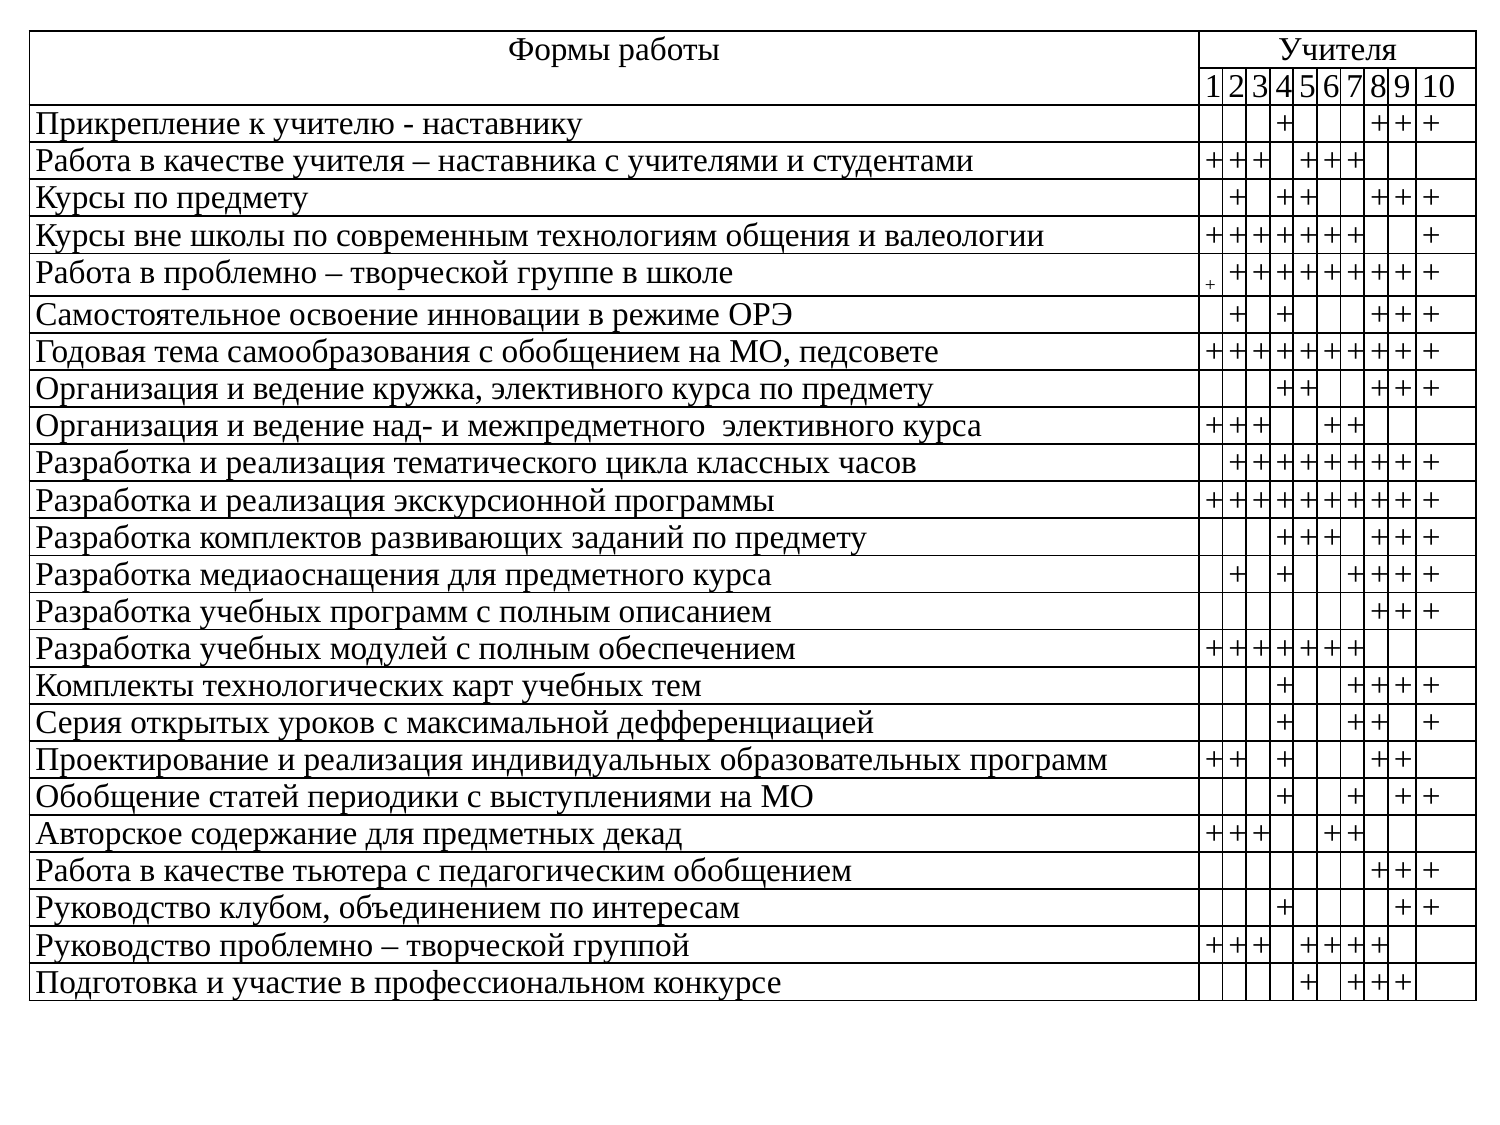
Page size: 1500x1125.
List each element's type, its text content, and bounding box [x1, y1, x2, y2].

table_cell + [1294, 927, 1316, 962]
table_cell + [1223, 334, 1245, 369]
table_cell + [1365, 964, 1387, 1000]
table_cell + [1247, 334, 1269, 369]
table_cell + [1294, 519, 1316, 555]
table_cell + [1200, 482, 1222, 517]
table_cell Организация и ведение над- и межпредметного элективного курса [30, 408, 1198, 443]
table_cell + [1271, 217, 1292, 253]
table_cell Самостоятельное освоение инновации в режиме ОРЭ [30, 297, 1198, 332]
table_cell + [1365, 297, 1387, 332]
table_cell [1365, 217, 1387, 253]
table_cell + [1294, 254, 1316, 295]
table_cell [1389, 630, 1415, 666]
table_cell [1200, 180, 1222, 215]
table_cell 4 [1271, 69, 1292, 104]
table_cell Разработка медиаоснащения для предметного курса [30, 556, 1198, 592]
table_cell + [1341, 556, 1363, 592]
table_cell Разработка учебных программ с полным описанием [30, 593, 1198, 629]
table_cell [1294, 853, 1316, 888]
table_cell + [1417, 217, 1475, 253]
table_cell + [1271, 180, 1292, 215]
table_cell + [1417, 556, 1475, 592]
table_cell [1318, 297, 1340, 332]
table_cell + [1341, 408, 1363, 443]
table_cell Курсы по предмету [30, 180, 1198, 215]
table_cell [1271, 408, 1292, 443]
table_cell [1389, 705, 1415, 740]
table_cell + [1200, 927, 1222, 962]
table_cell [1341, 853, 1363, 888]
table_cell [1294, 106, 1316, 141]
table_cell [1200, 705, 1222, 740]
table_cell + [1341, 334, 1363, 369]
table_cell + [1365, 106, 1387, 141]
table_cell [1318, 779, 1340, 814]
table_cell Разработка учебных модулей с полным обеспечением [30, 630, 1198, 666]
table_cell Руководство проблемно – творческой группой [30, 927, 1198, 962]
table_cell + [1294, 371, 1316, 406]
table_cell + [1200, 143, 1222, 178]
table_cell + [1223, 143, 1245, 178]
table_cell [1247, 180, 1269, 215]
table_cell + [1318, 630, 1340, 666]
table_cell [1318, 853, 1340, 888]
table_cell [1223, 964, 1245, 1000]
table_cell Курсы вне школы по современным технологиям общения и валеологии [30, 217, 1198, 253]
table_cell + [1341, 482, 1363, 517]
table_cell + [1389, 445, 1415, 480]
table_cell [1318, 556, 1340, 592]
table_cell + [1389, 297, 1415, 332]
table_cell + [1271, 482, 1292, 517]
table_cell + [1271, 630, 1292, 666]
table_cell [1318, 668, 1340, 703]
table_cell Прикрепление к учителю - наставнику [30, 106, 1198, 141]
table_cell [1247, 106, 1269, 141]
table_cell [1223, 593, 1245, 629]
table_cell + [1389, 556, 1415, 592]
table_cell + [1417, 445, 1475, 480]
table_cell Обобщение статей периодики с выступлениями на МО [30, 779, 1198, 814]
table_cell [1389, 816, 1415, 851]
table_cell + [1318, 927, 1340, 962]
table_cell + [1271, 779, 1292, 814]
table_cell + [1365, 556, 1387, 592]
table_cell [1365, 143, 1387, 178]
table_cell [1365, 816, 1387, 851]
table_cell + [1341, 217, 1363, 253]
table_cell [1200, 779, 1222, 814]
table_cell + [1365, 445, 1387, 480]
table_cell + [1271, 519, 1292, 555]
table_cell + [1271, 668, 1292, 703]
table_cell + [1247, 816, 1269, 851]
table_cell + [1223, 217, 1245, 253]
table_cell + [1271, 254, 1292, 295]
table_cell [1341, 890, 1363, 925]
table_cell + [1417, 297, 1475, 332]
table_cell Работа в проблемно – творческой группе в школе [30, 254, 1198, 295]
table_cell [1389, 408, 1415, 443]
table_cell + [1318, 254, 1340, 295]
table_cell [1294, 556, 1316, 592]
table_cell + [1341, 779, 1363, 814]
table_header Формы работы [30, 32, 1198, 104]
table_cell + [1294, 630, 1316, 666]
table_cell + [1318, 217, 1340, 253]
table_cell + [1200, 254, 1222, 295]
table_cell + [1271, 297, 1292, 332]
table_cell + [1389, 482, 1415, 517]
table_cell Работа в качестве тьютера с педагогическим обобщением [30, 853, 1198, 888]
table_cell + [1389, 779, 1415, 814]
table_cell + [1365, 853, 1387, 888]
table_cell [1318, 705, 1340, 740]
table_cell + [1417, 668, 1475, 703]
table_cell [1318, 742, 1340, 777]
table_cell + [1417, 482, 1475, 517]
table_cell + [1365, 593, 1387, 629]
table_cell + [1294, 482, 1316, 517]
table_cell [1200, 853, 1222, 888]
table_cell [1247, 371, 1269, 406]
table_cell [1200, 556, 1222, 592]
table_cell 9 [1389, 69, 1415, 104]
table_cell [1294, 668, 1316, 703]
table_cell + [1365, 254, 1387, 295]
table_cell + [1200, 334, 1222, 369]
table_cell Разработка и реализация экскурсионной программы [30, 482, 1198, 517]
table_cell + [1389, 180, 1415, 215]
table_cell + [1341, 630, 1363, 666]
table_cell + [1341, 964, 1363, 1000]
table_cell + [1223, 408, 1245, 443]
table_cell [1200, 964, 1222, 1000]
table_cell [1341, 519, 1363, 555]
table_cell 1 [1200, 69, 1222, 104]
table_cell + [1223, 297, 1245, 332]
table_cell [1223, 371, 1245, 406]
table_cell 6 [1318, 69, 1340, 104]
table_cell + [1294, 964, 1316, 1000]
table_cell [1271, 964, 1292, 1000]
table_cell [1223, 519, 1245, 555]
table_cell + [1247, 630, 1269, 666]
table_cell Комплекты технологических карт учебных тем [30, 668, 1198, 703]
table_cell + [1365, 705, 1387, 740]
table_cell + [1271, 556, 1292, 592]
table_cell [1200, 371, 1222, 406]
table_cell + [1271, 890, 1292, 925]
table_cell + [1417, 593, 1475, 629]
table_cell + [1223, 742, 1245, 777]
table_cell + [1417, 705, 1475, 740]
table_cell [1271, 143, 1292, 178]
table_cell [1247, 853, 1269, 888]
table_cell [1417, 816, 1475, 851]
table_cell [1223, 705, 1245, 740]
table_cell Подготовка и участие в профессиональном конкурсе [30, 964, 1198, 1000]
table_cell [1247, 779, 1269, 814]
table_cell [1294, 742, 1316, 777]
table_cell Серия открытых уроков с максимальной дефференциацией [30, 705, 1198, 740]
table_cell Руководство клубом, объединением по интересам [30, 890, 1198, 925]
table_cell [1417, 630, 1475, 666]
table_cell [1223, 668, 1245, 703]
table_cell + [1200, 630, 1222, 666]
table_cell + [1365, 927, 1387, 962]
table_cell [1271, 853, 1292, 888]
table_cell + [1271, 371, 1292, 406]
table_cell Авторское содержание для предметных декад [30, 816, 1198, 851]
table_cell + [1365, 668, 1387, 703]
table_cell [1365, 630, 1387, 666]
table_cell + [1417, 180, 1475, 215]
table_cell + [1417, 519, 1475, 555]
table_cell + [1417, 853, 1475, 888]
table_cell [1341, 742, 1363, 777]
table_cell [1247, 297, 1269, 332]
table_cell + [1200, 217, 1222, 253]
table_cell 5 [1294, 69, 1316, 104]
table_cell [1318, 180, 1340, 215]
table_cell [1271, 593, 1292, 629]
table_cell [1318, 593, 1340, 629]
table_cell + [1365, 482, 1387, 517]
table_cell + [1341, 705, 1363, 740]
table_cell + [1389, 519, 1415, 555]
table_cell Разработка комплектов развивающих заданий по предмету [30, 519, 1198, 555]
table_cell + [1417, 106, 1475, 141]
table_cell + [1389, 106, 1415, 141]
table_cell + [1417, 254, 1475, 295]
table_cell [1365, 779, 1387, 814]
table_cell [1318, 964, 1340, 1000]
table_cell + [1389, 964, 1415, 1000]
table_cell + [1271, 742, 1292, 777]
table_cell + [1318, 519, 1340, 555]
table_cell [1417, 408, 1475, 443]
table_cell + [1271, 445, 1292, 480]
table_cell + [1294, 143, 1316, 178]
table_cell + [1223, 445, 1245, 480]
table_cell [1200, 519, 1222, 555]
table_cell [1341, 180, 1363, 215]
table_cell [1247, 890, 1269, 925]
table_cell + [1271, 334, 1292, 369]
table_cell [1294, 593, 1316, 629]
table_cell [1294, 779, 1316, 814]
table_cell + [1417, 371, 1475, 406]
table_cell [1294, 705, 1316, 740]
table_cell [1223, 779, 1245, 814]
table_cell [1417, 964, 1475, 1000]
table_cell + [1389, 593, 1415, 629]
table_cell + [1247, 217, 1269, 253]
table_cell + [1223, 816, 1245, 851]
table_cell + [1247, 927, 1269, 962]
table_cell + [1318, 408, 1340, 443]
table_cell [1200, 445, 1222, 480]
table_cell + [1294, 180, 1316, 215]
table_cell [1417, 143, 1475, 178]
table_cell [1223, 853, 1245, 888]
table_cell [1341, 297, 1363, 332]
table_cell + [1247, 445, 1269, 480]
table_cell + [1341, 668, 1363, 703]
table_cell + [1294, 445, 1316, 480]
table_cell + [1247, 254, 1269, 295]
table_cell + [1200, 408, 1222, 443]
table_cell [1271, 816, 1292, 851]
table_cell Годовая тема самообразования с обобщением на МО, педсовете [30, 334, 1198, 369]
table_cell [1223, 106, 1245, 141]
table_cell + [1318, 482, 1340, 517]
table_cell [1200, 297, 1222, 332]
table_cell [1200, 668, 1222, 703]
table_cell + [1271, 106, 1292, 141]
table_cell + [1247, 408, 1269, 443]
table_cell [1271, 927, 1292, 962]
table_cell [1294, 408, 1316, 443]
table_cell + [1247, 143, 1269, 178]
table_cell + [1417, 890, 1475, 925]
table_cell [1247, 668, 1269, 703]
table_cell [1318, 890, 1340, 925]
table_cell [1341, 106, 1363, 141]
table_cell + [1389, 668, 1415, 703]
table_cell + [1223, 180, 1245, 215]
table_cell [1247, 964, 1269, 1000]
table_cell Разработка и реализация тематического цикла классных часов [30, 445, 1198, 480]
table_cell [1318, 371, 1340, 406]
table_cell [1247, 705, 1269, 740]
table_cell [1247, 742, 1269, 777]
table_cell Работа в качестве учителя – наставника с учителями и студентами [30, 143, 1198, 178]
table_cell + [1223, 482, 1245, 517]
table_cell + [1365, 519, 1387, 555]
table_cell [1200, 106, 1222, 141]
table_cell [1294, 816, 1316, 851]
table_cell 2 [1223, 69, 1245, 104]
table_cell [1318, 106, 1340, 141]
table_cell + [1417, 334, 1475, 369]
table_cell + [1389, 371, 1415, 406]
table_cell + [1365, 742, 1387, 777]
table_cell + [1365, 334, 1387, 369]
table_cell [1294, 297, 1316, 332]
table_cell 8 [1365, 69, 1387, 104]
table_cell 3 [1247, 69, 1269, 104]
table_cell + [1294, 334, 1316, 369]
table_cell + [1341, 927, 1363, 962]
table_cell + [1223, 927, 1245, 962]
table_cell + [1318, 445, 1340, 480]
table_cell + [1200, 816, 1222, 851]
table_cell [1247, 593, 1269, 629]
table_cell + [1341, 143, 1363, 178]
table_cell [1247, 556, 1269, 592]
table_cell + [1318, 143, 1340, 178]
table_cell [1294, 890, 1316, 925]
table_cell [1223, 890, 1245, 925]
table_cell + [1389, 853, 1415, 888]
table_cell [1365, 408, 1387, 443]
table_cell Организация и ведение кружка, элективного курса по предмету [30, 371, 1198, 406]
table_cell + [1389, 890, 1415, 925]
table_cell [1389, 143, 1415, 178]
table_cell [1417, 742, 1475, 777]
table_cell [1200, 593, 1222, 629]
table_cell + [1389, 334, 1415, 369]
table_cell [1389, 217, 1415, 253]
table_cell [1247, 519, 1269, 555]
table_cell + [1341, 445, 1363, 480]
table_cell [1341, 371, 1363, 406]
table_cell + [1294, 217, 1316, 253]
table_cell [1417, 927, 1475, 962]
table_cell + [1318, 816, 1340, 851]
table_cell + [1271, 705, 1292, 740]
table_cell + [1417, 779, 1475, 814]
table_cell + [1223, 630, 1245, 666]
table_cell + [1247, 482, 1269, 517]
table_cell + [1341, 816, 1363, 851]
table_cell Проектирование и реализация индивидуальных образовательных программ [30, 742, 1198, 777]
table_cell + [1365, 180, 1387, 215]
table_cell [1200, 890, 1222, 925]
table_cell + [1389, 254, 1415, 295]
table_cell + [1341, 254, 1363, 295]
table_cell + [1365, 371, 1387, 406]
table_cell + [1223, 556, 1245, 592]
table_header Учителя [1200, 32, 1475, 67]
table_cell [1389, 927, 1415, 962]
table_cell [1365, 890, 1387, 925]
table_cell 10 [1417, 69, 1475, 104]
table_cell + [1200, 742, 1222, 777]
table_cell [1341, 593, 1363, 629]
table_cell + [1318, 334, 1340, 369]
table_cell + [1389, 742, 1415, 777]
table_cell + [1223, 254, 1245, 295]
table_cell 7 [1341, 69, 1363, 104]
